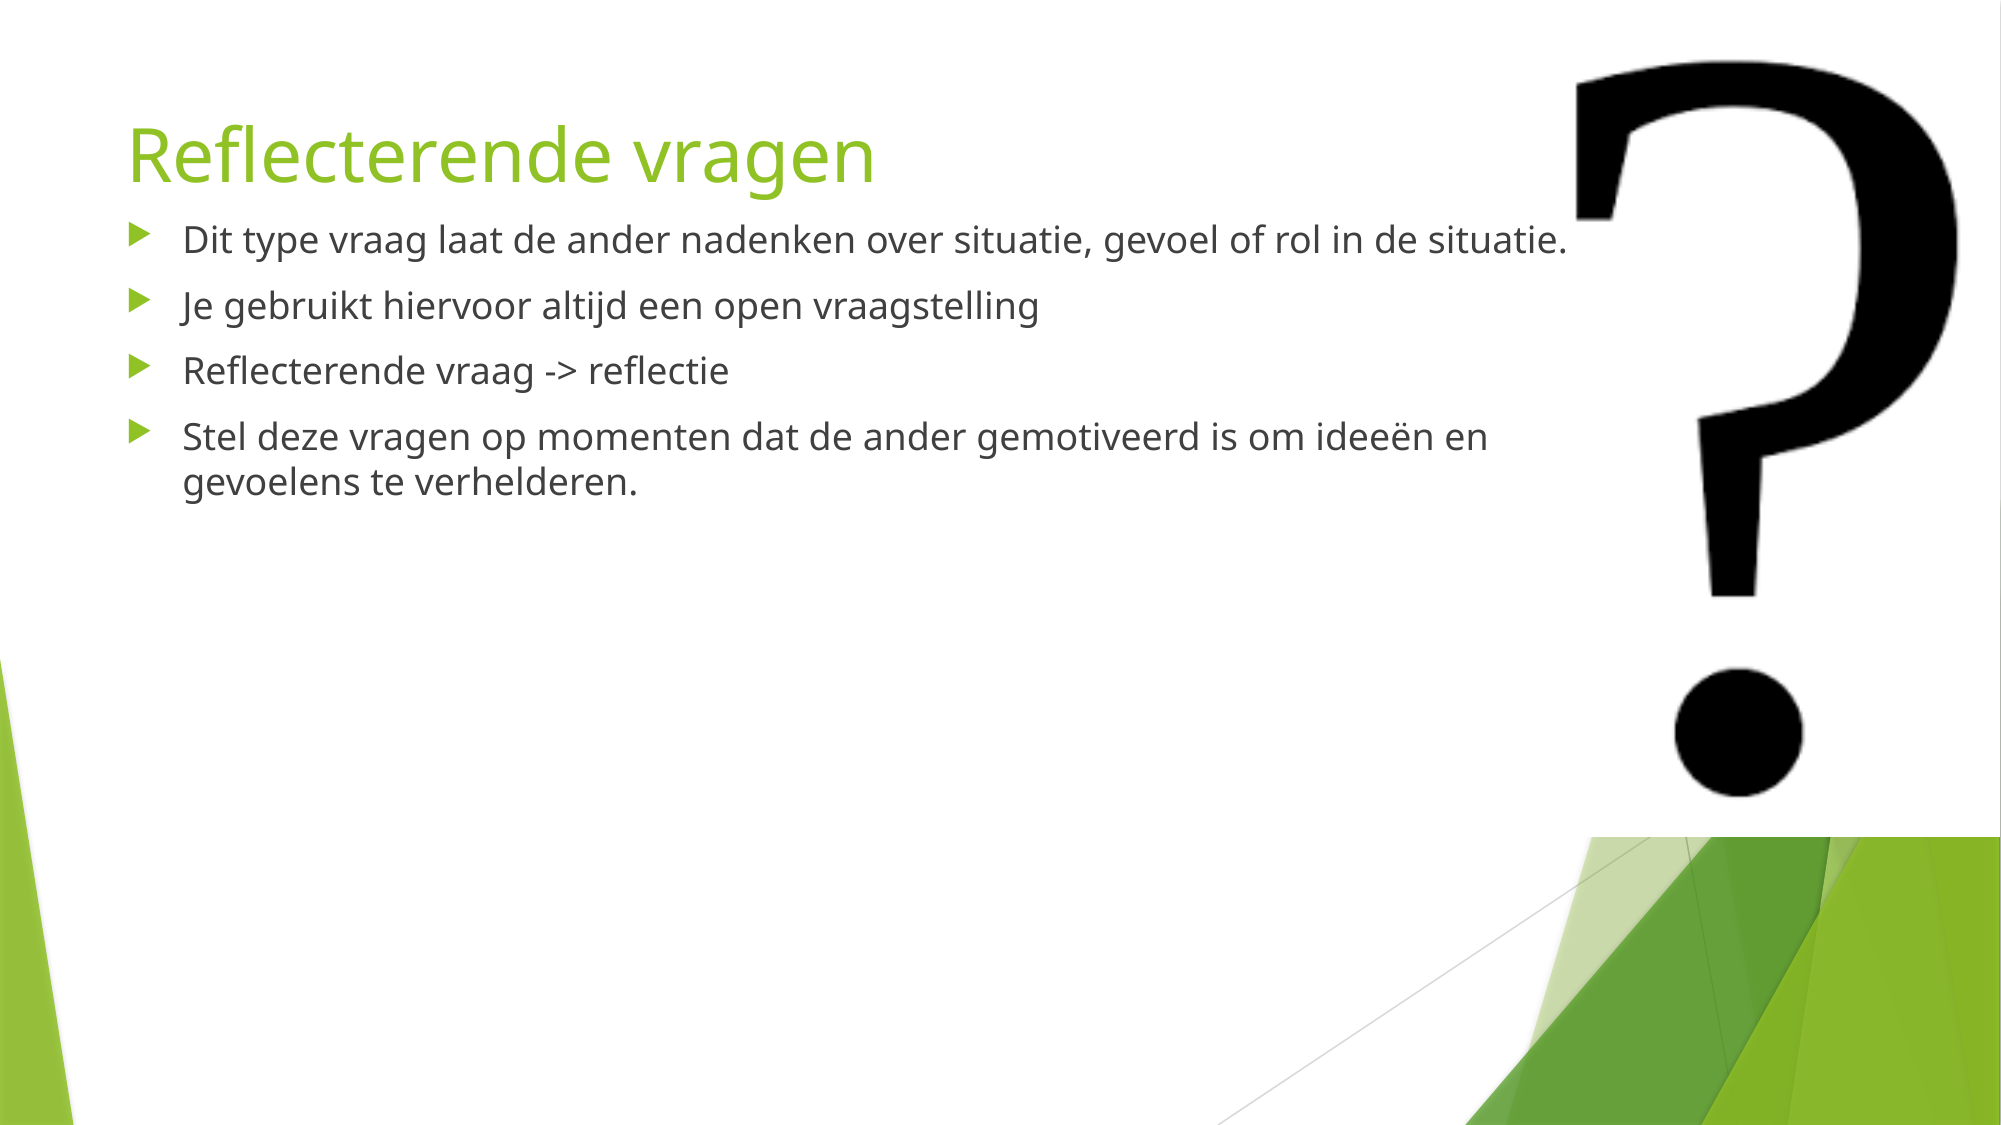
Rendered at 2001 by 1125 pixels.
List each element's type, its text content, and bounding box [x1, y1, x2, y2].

picture [1520, 0, 2000, 837]
list Dit type vraag laat de ander nadenken over situatie, gevoel of rol in de situatie. Je gebruikt hiervoor altijd een open vraagstelling Reflecterende vraag -> reflectie Stel deze vragen op momenten dat de ander gemotiveerd is om ideeën en gevoelens te verhelderen. [111, 208, 1524, 845]
title Reflecterende vragen [111, 99, 1515, 208]
